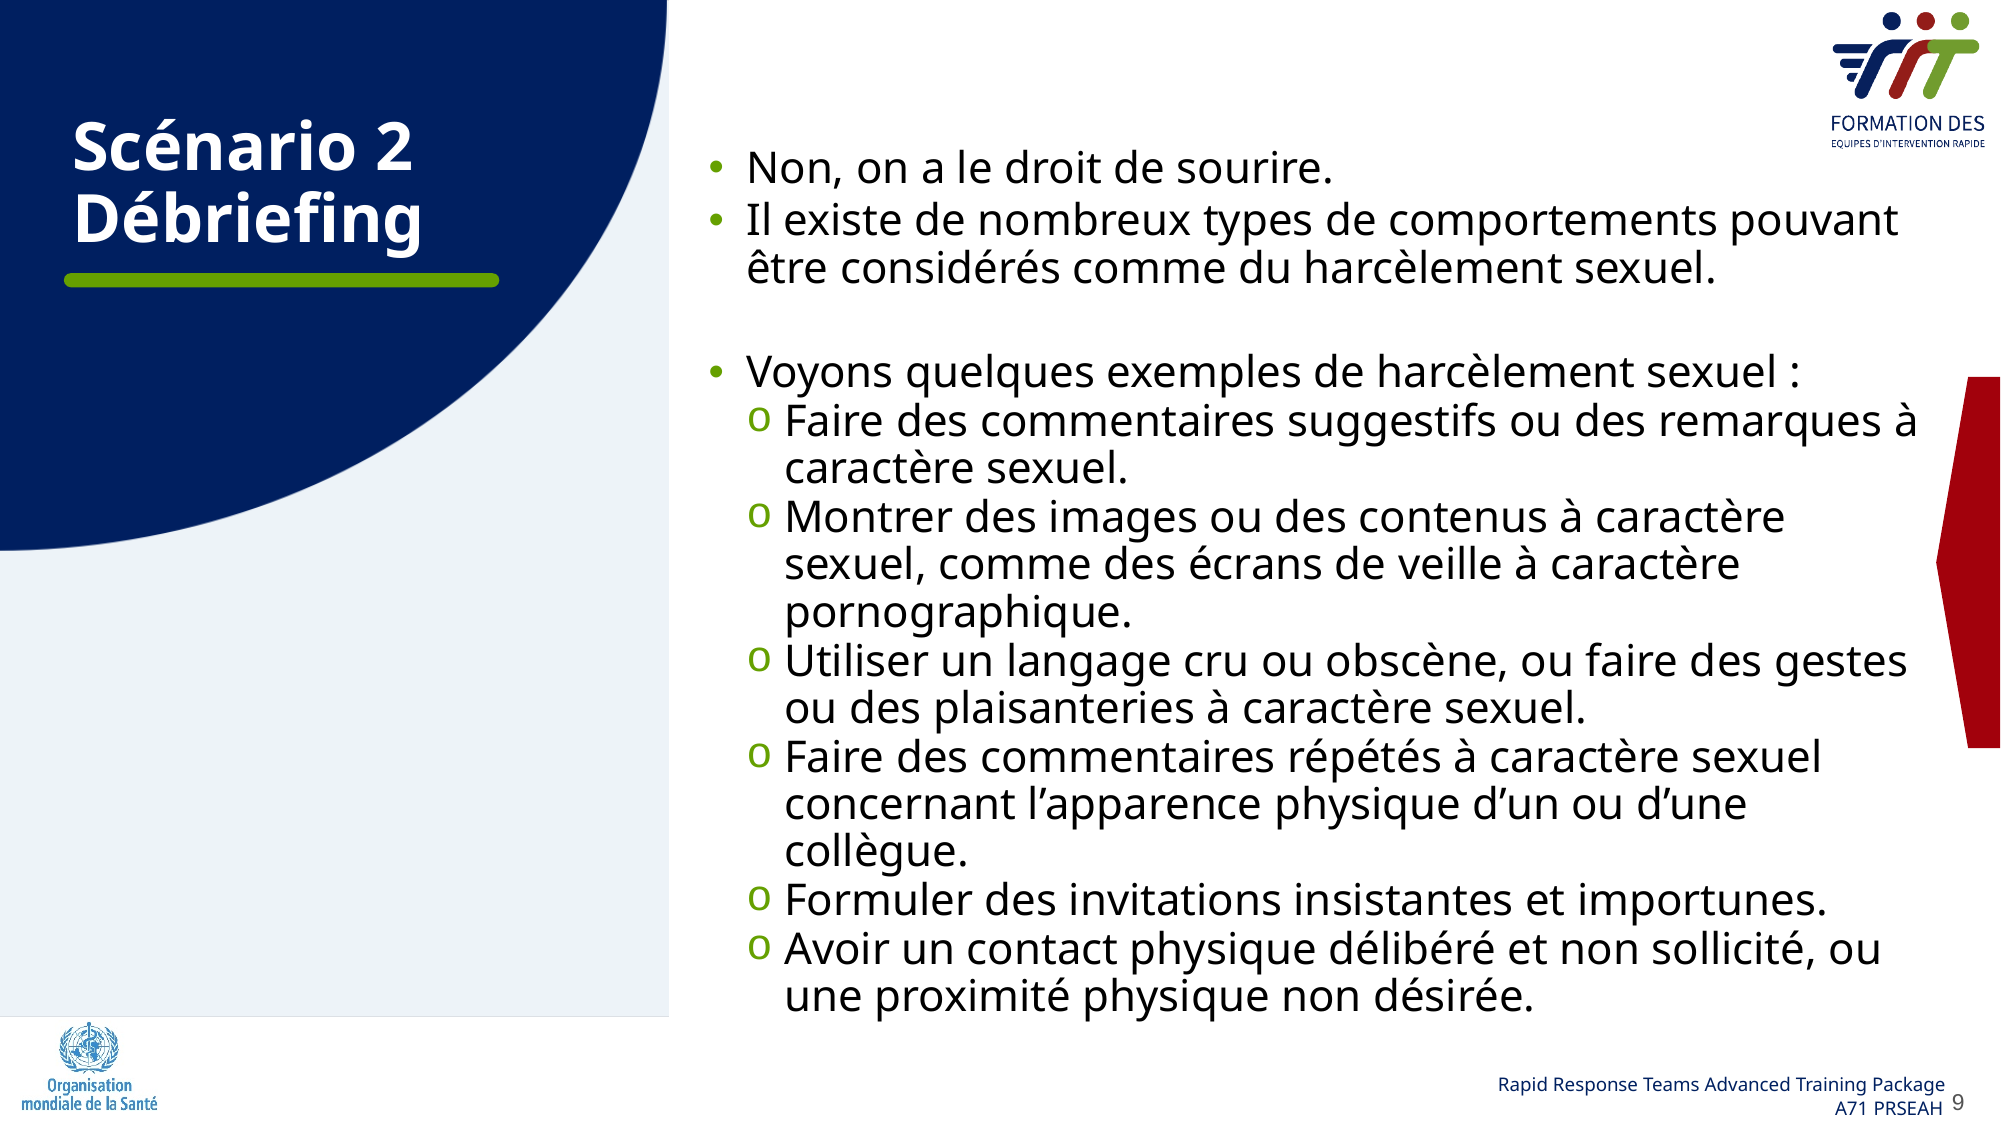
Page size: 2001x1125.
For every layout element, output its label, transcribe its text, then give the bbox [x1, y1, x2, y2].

text_box [63, 273, 500, 288]
text_box Scénario 2 Débriefing [64, 25, 601, 343]
picture [20, 1020, 158, 1111]
list Non, on a le droit de sourire. Il existe de nombreux types de comportements pouvant être considérés comme du harcèlement sexuel. Voyons quelques exemples de harcèlement sexuel : Faire des commentaires suggestifs ou des remarques à caractère sexuel. Montrer des images ou des contenus à caractère sexuel, comme des écrans de veille à caractère pornographique. Utiliser un langage cru ou obscène, ou faire des gestes ou des plaisanteries à caractère sexuel. Faire des commentaires répétés à caractère sexuel concernant l’apparence physique d’un ou d’une collègue. Formuler des invitations insistantes et importunes. Avoir un contact physique délibéré et non sollicité, ou une proximité physique non désirée. [700, 137, 1937, 1049]
picture [1831, 11, 1985, 149]
picture [0, 0, 669, 1018]
